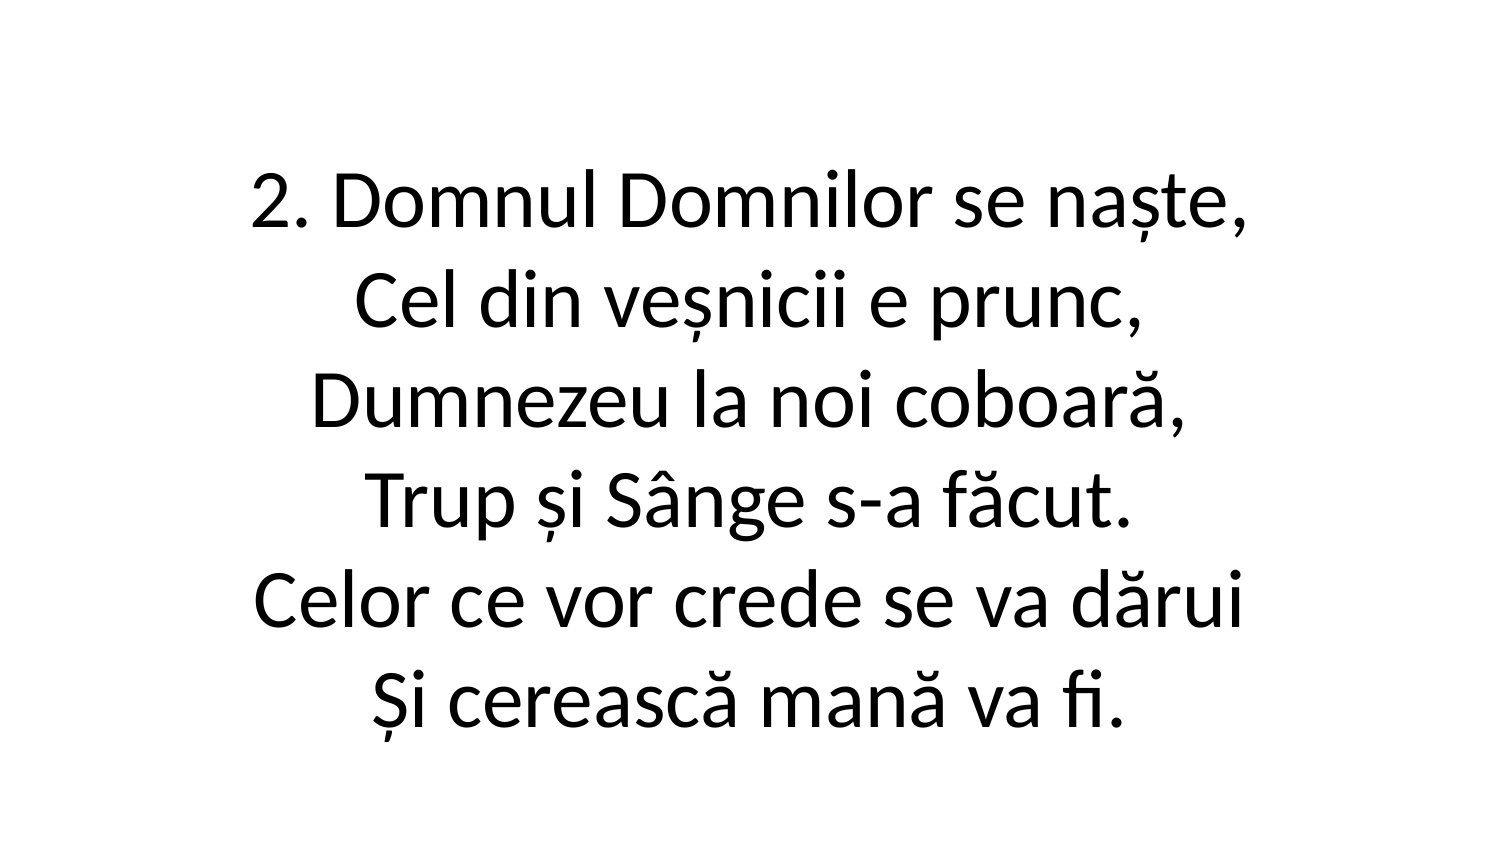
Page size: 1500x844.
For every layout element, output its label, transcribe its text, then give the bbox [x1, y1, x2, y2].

text_box 2. Domnul Domnilor se naște, Cel din veșnicii e prunc, Dumnezeu la noi coboară, Trup și Sânge s-a făcut. Celor ce vor crede se va dărui Și cerească mană va fi. [234, 92, 1266, 752]
